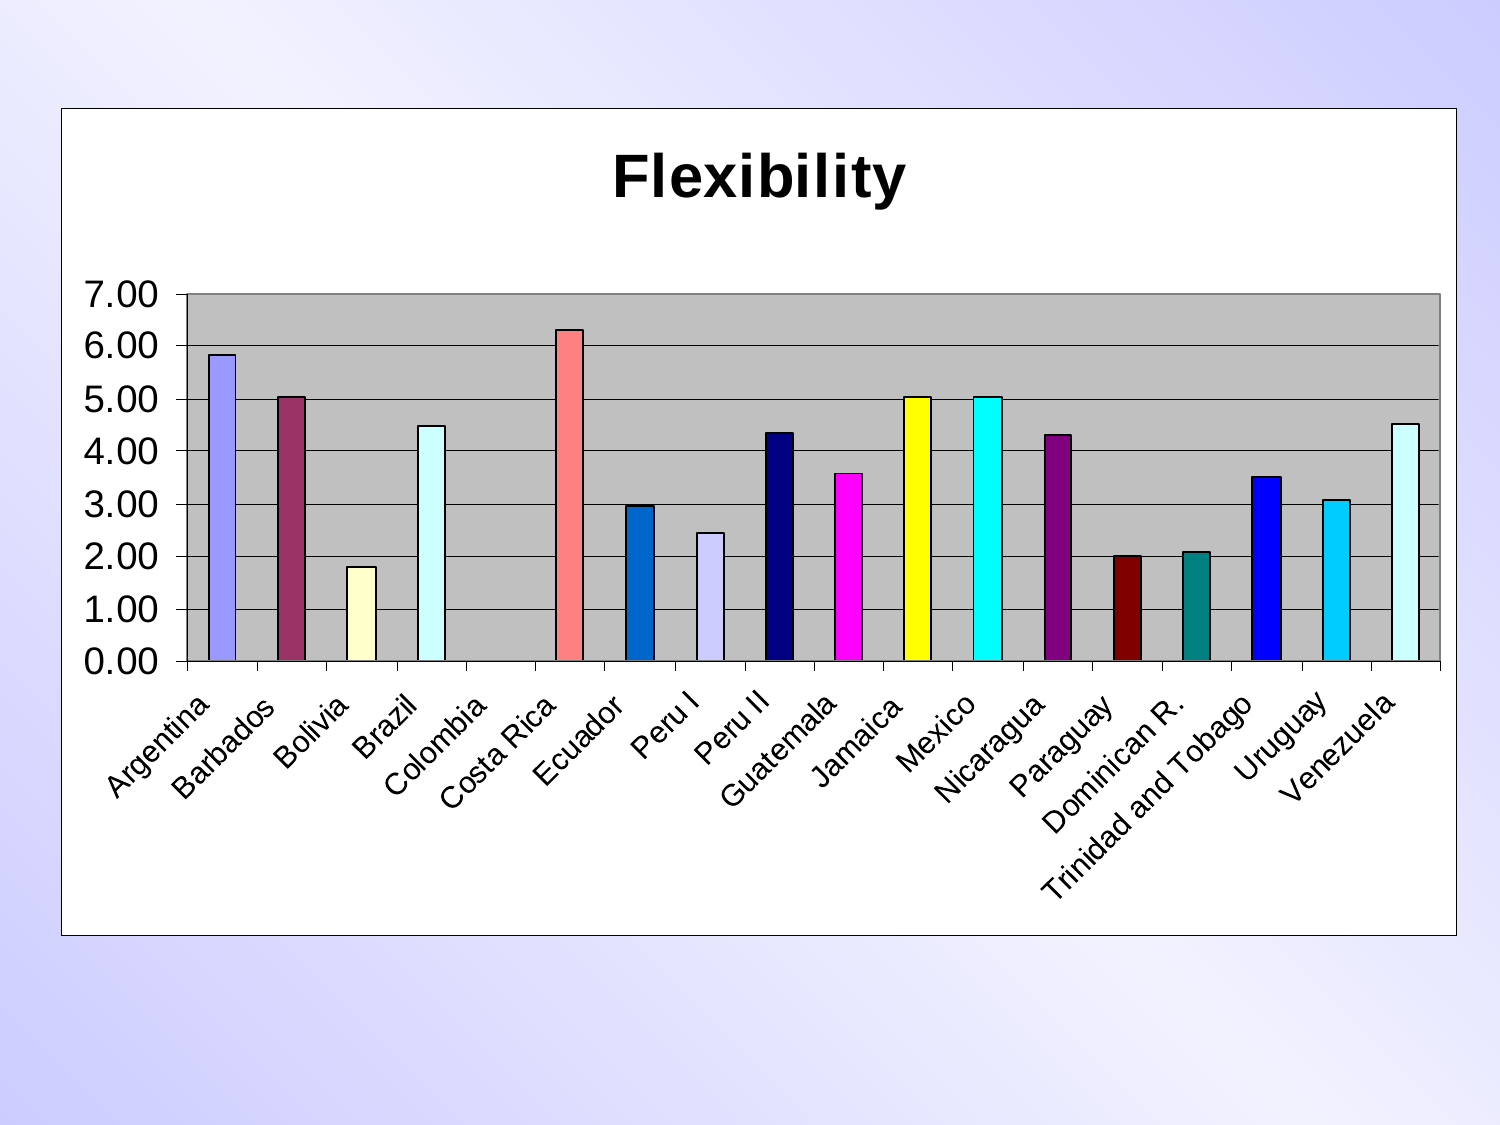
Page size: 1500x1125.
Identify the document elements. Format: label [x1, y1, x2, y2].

text_box [50, 98, 1468, 945]
